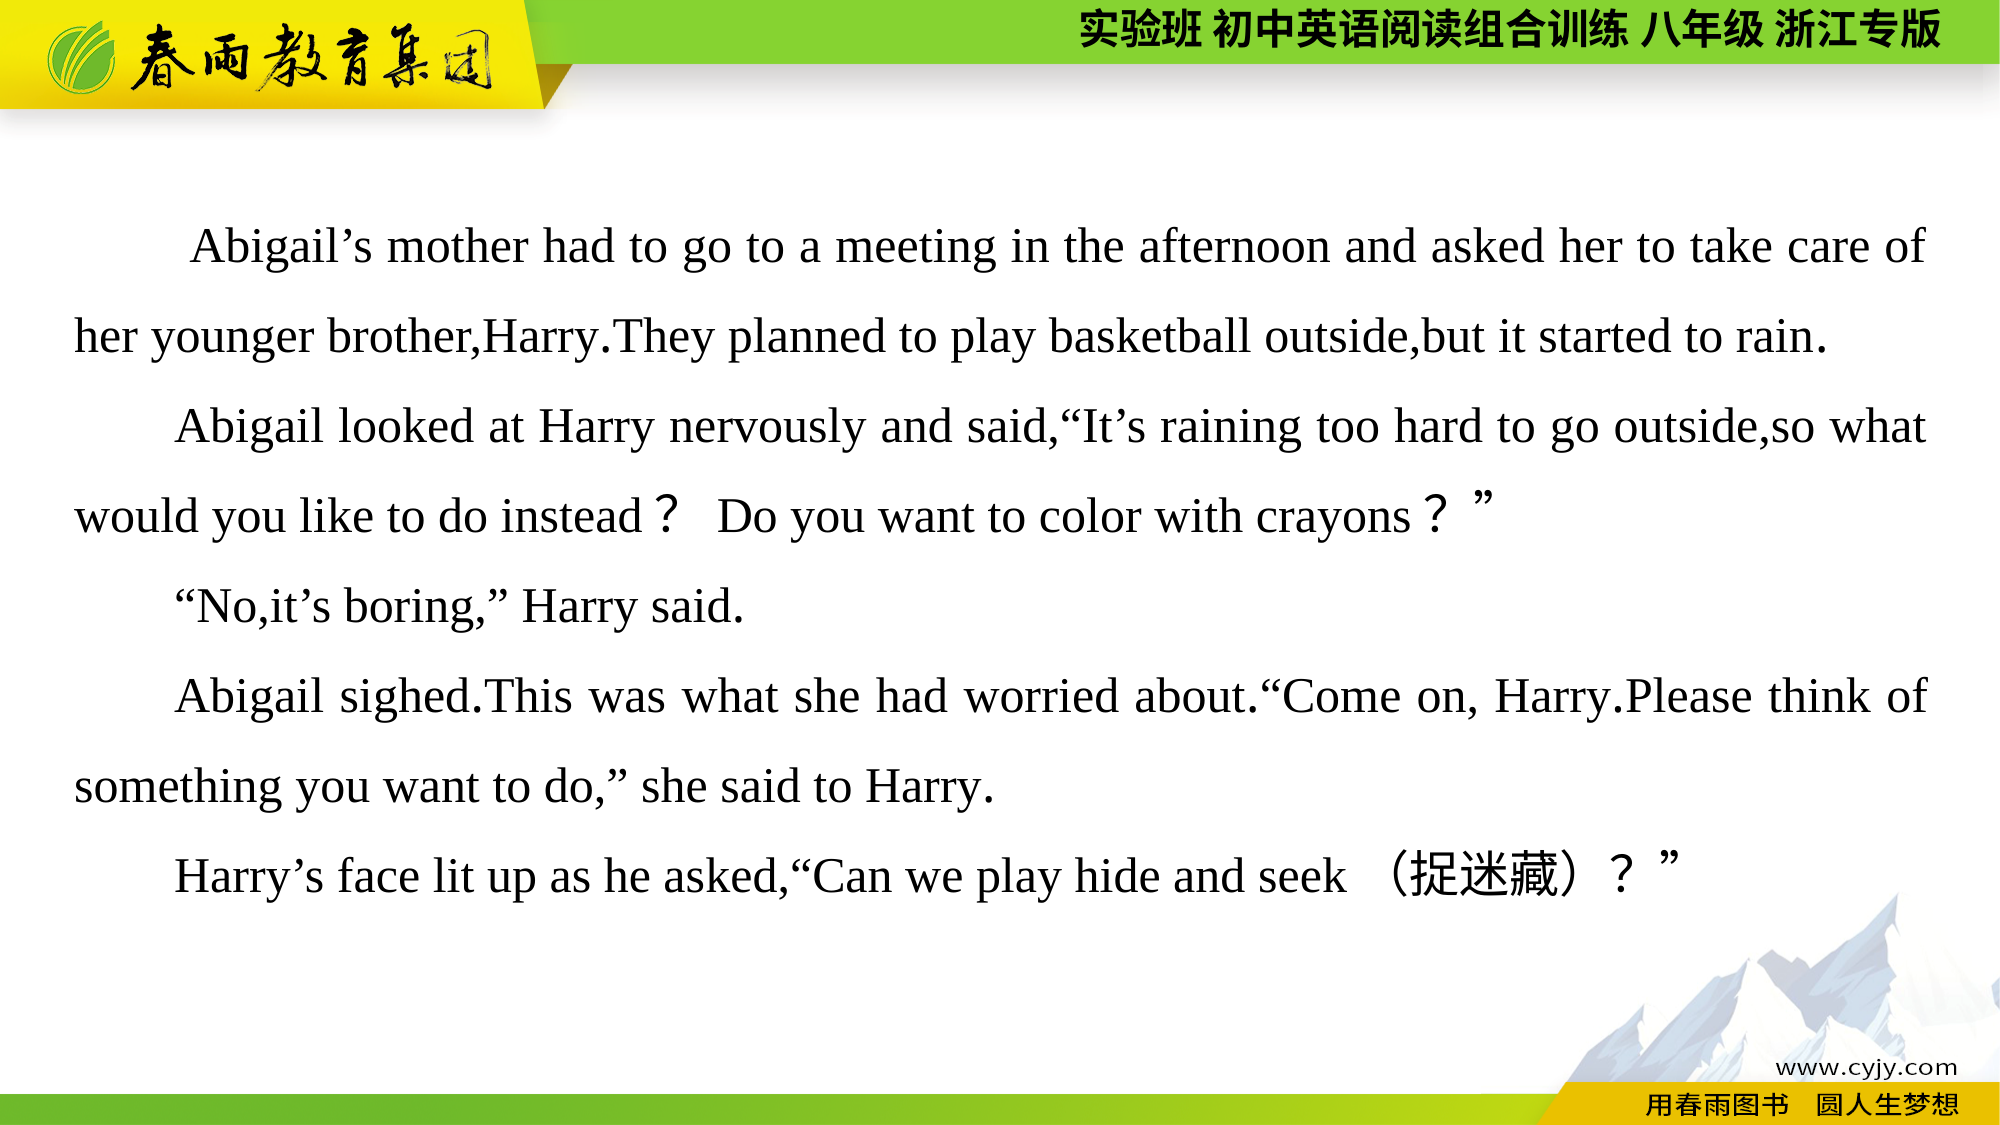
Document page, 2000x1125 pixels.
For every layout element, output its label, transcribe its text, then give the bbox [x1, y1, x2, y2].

picture [0, 0, 2000, 1125]
list Abigail’s mother had to go to a meeting in the afternoon and asked her to take care of her younger brother,Harry.They planned to play basketball outside,but it started to rain. Abigail looked at Harry nervously and said,“It’s raining too hard to go outside,so what would you like to do instead？Do you want to color with crayons？” “No,it’s boring,” Harry said. Abigail sighed.This was what she had worried about.“Come on, Harry.Please think of something you want to do,” she said to Harry. Harry’s face lit up as he asked,“Can we play hide and seek（捉迷藏）？” [59, 174, 1944, 917]
